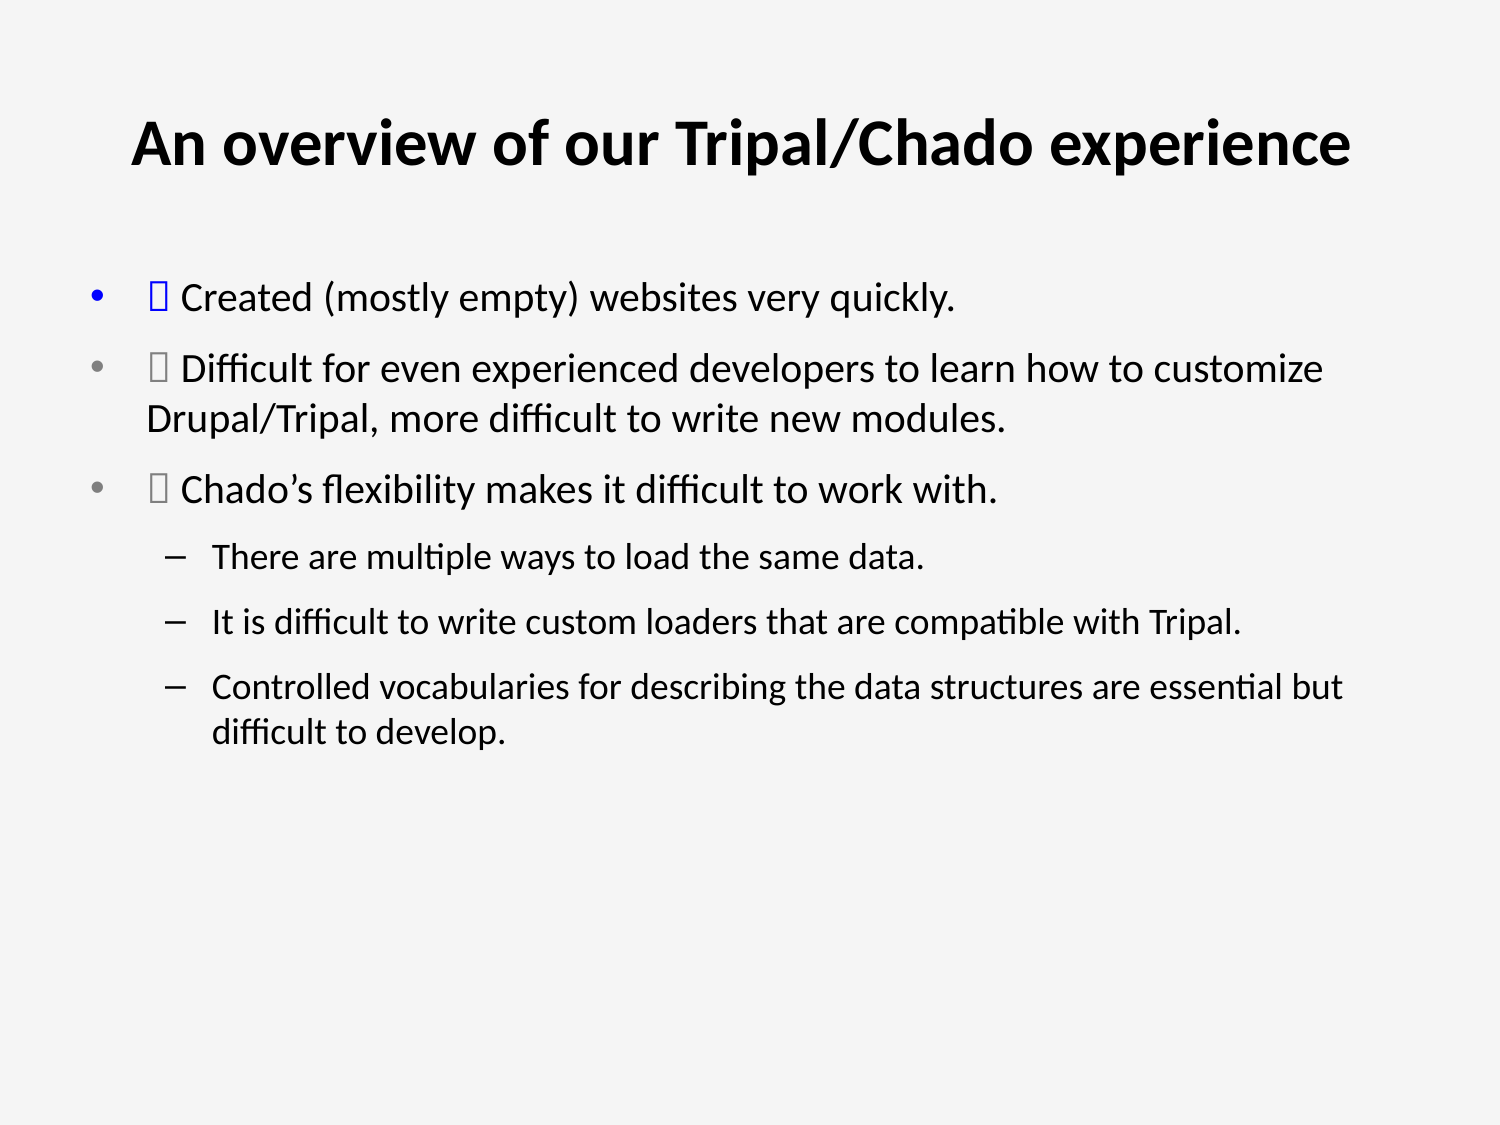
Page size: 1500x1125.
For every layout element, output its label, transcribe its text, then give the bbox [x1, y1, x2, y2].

title An overview of our Tripal/Chado experience [75, 45, 1425, 233]
list  Created (mostly empty) websites very quickly.  Difficult for even experienced developers to learn how to customize Drupal/Tripal, more difficult to write new modules.  Chado’s flexibility makes it difficult to work with. There are multiple ways to load the same data. It is difficult to write custom loaders that are compatible with Tripal. Controlled vocabularies for describing the data structures are essential but difficult to develop. [75, 262, 1425, 912]
